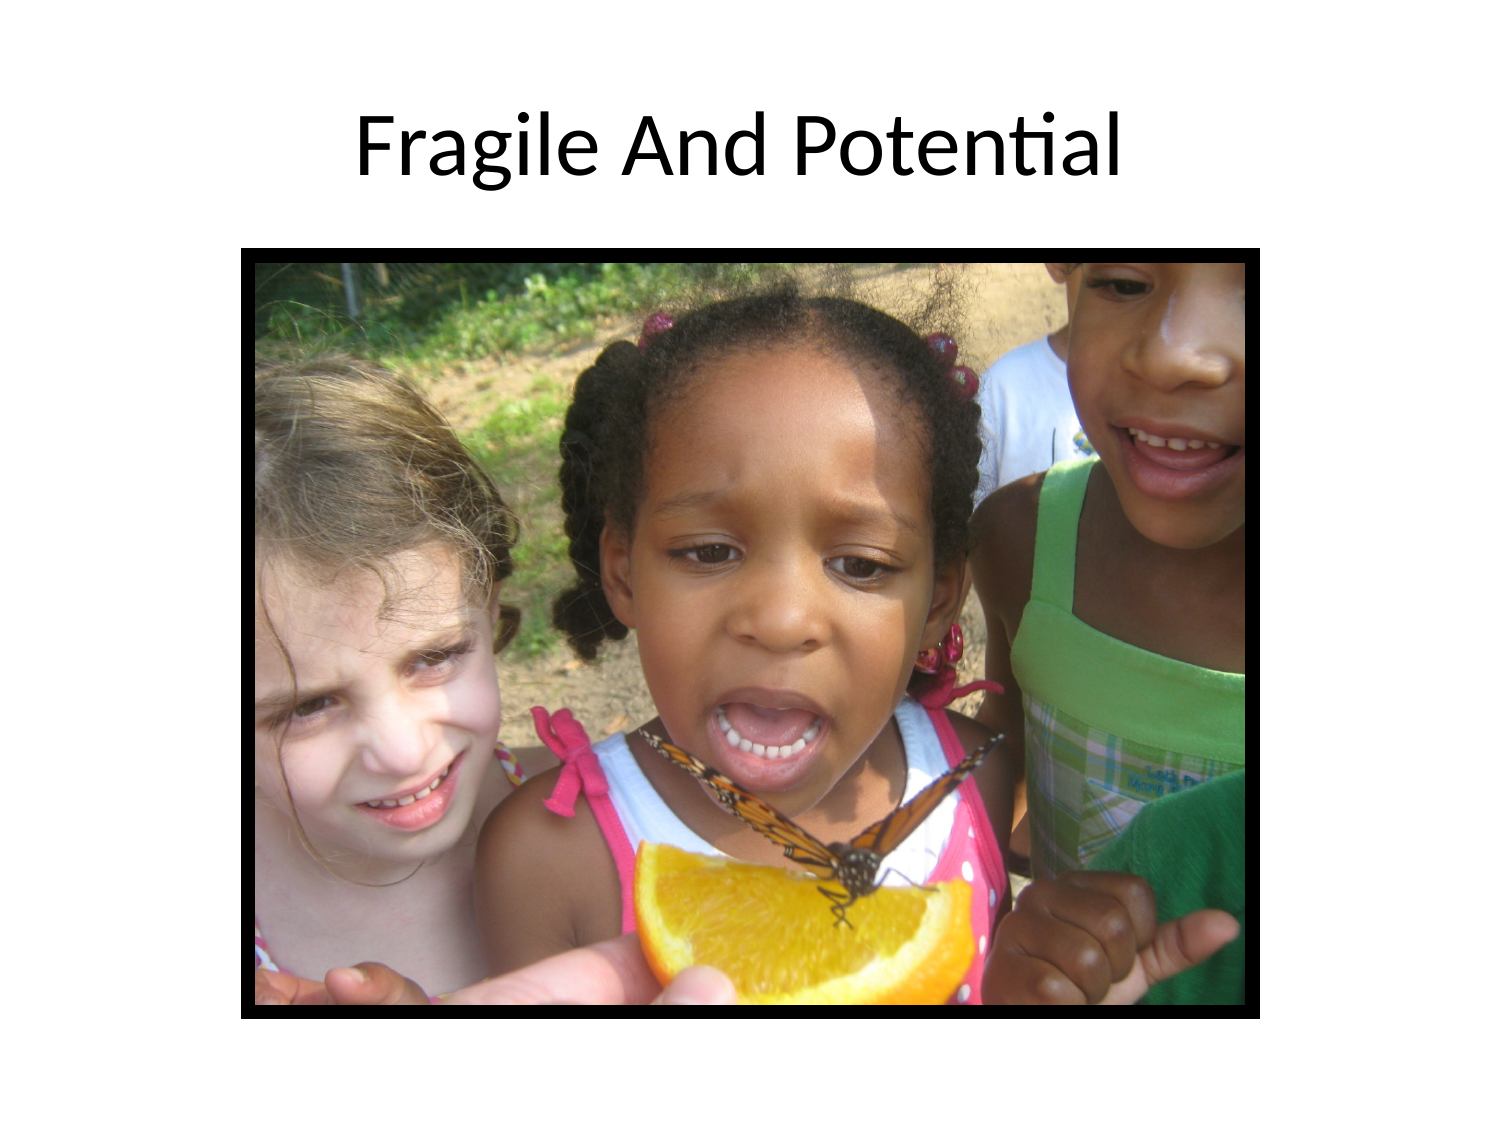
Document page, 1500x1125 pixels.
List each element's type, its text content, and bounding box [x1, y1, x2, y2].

title Fragile And Potential [75, 45, 1425, 233]
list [254, 262, 1246, 1006]
